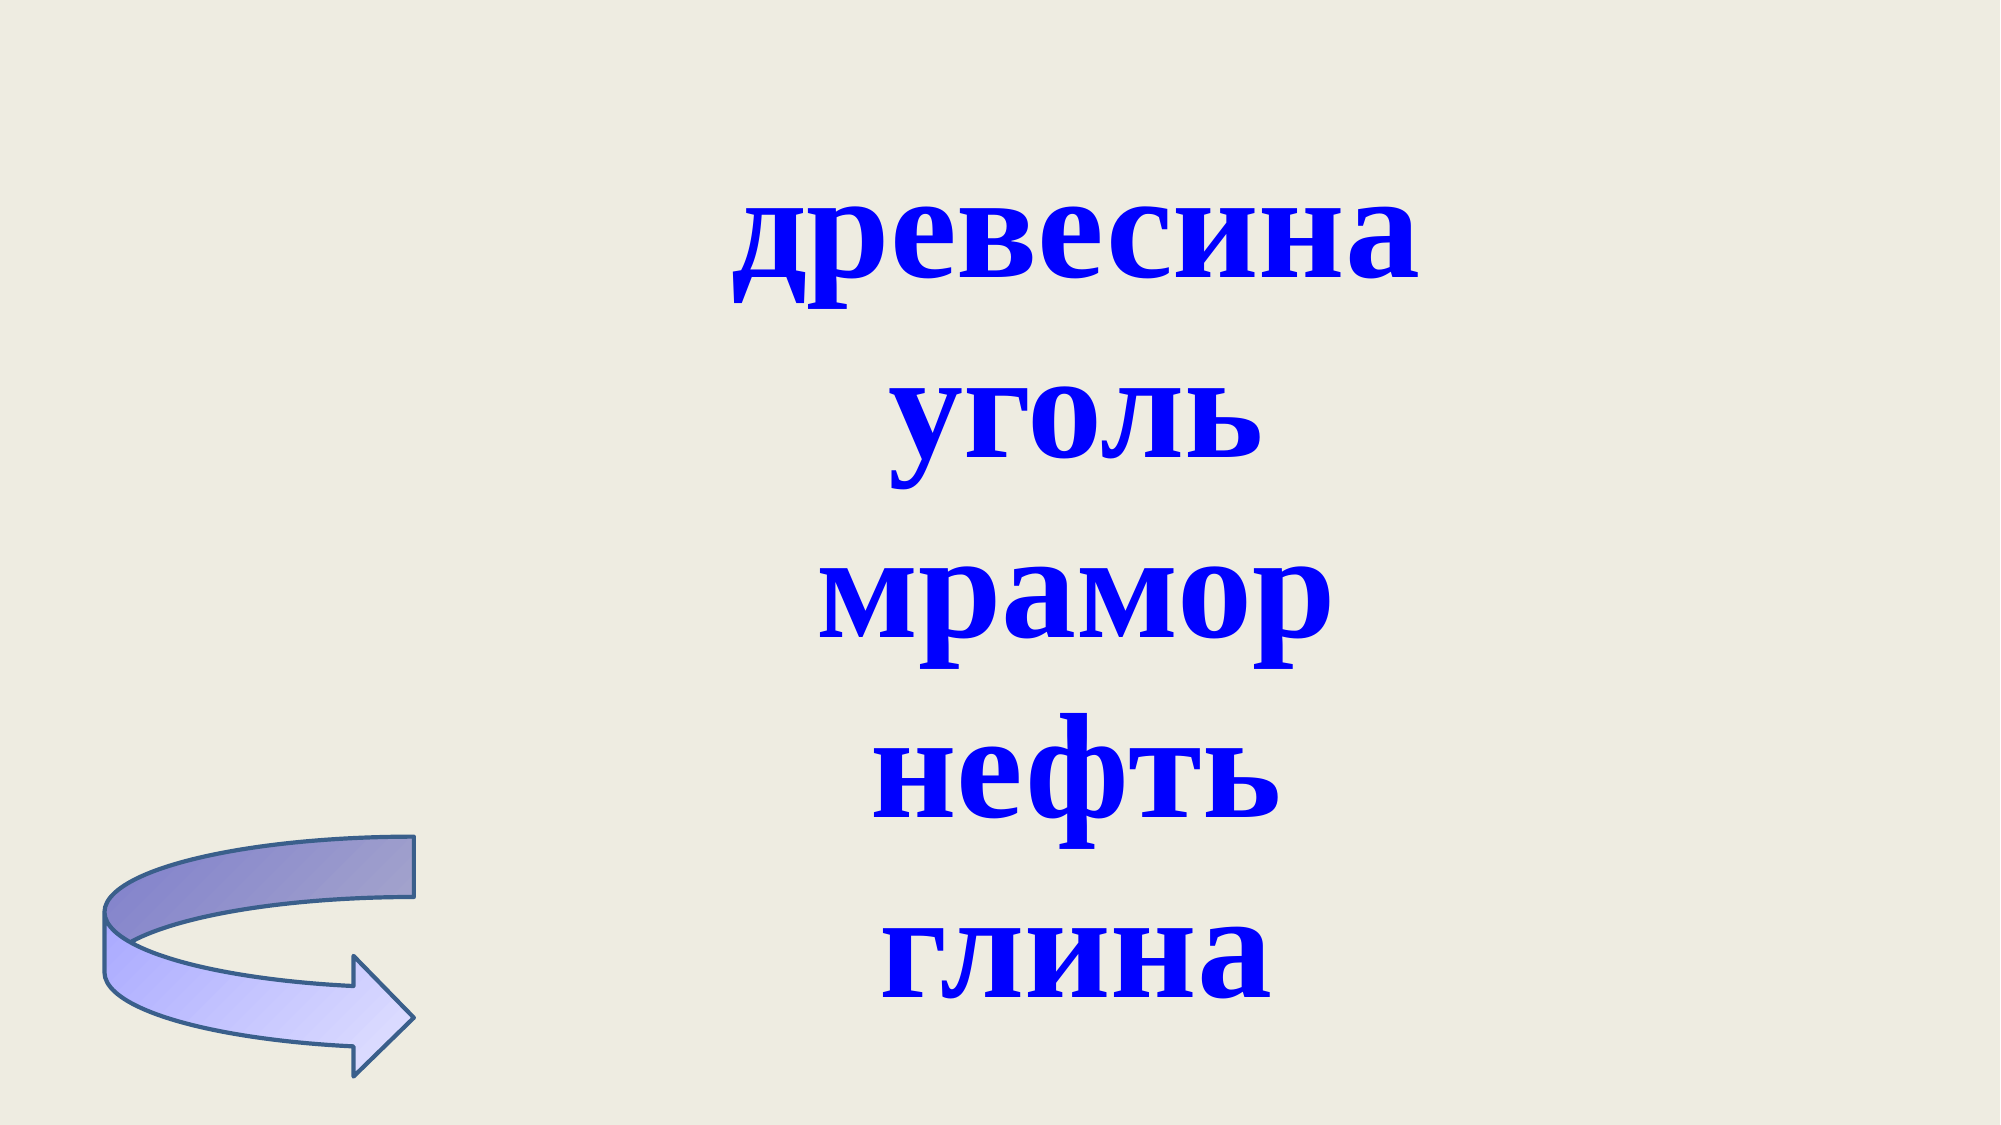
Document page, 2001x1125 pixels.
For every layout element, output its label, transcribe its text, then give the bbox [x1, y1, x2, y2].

text_box древесина уголь мрамор нефть глина [473, 119, 1679, 1035]
text_box [102, 834, 416, 1079]
